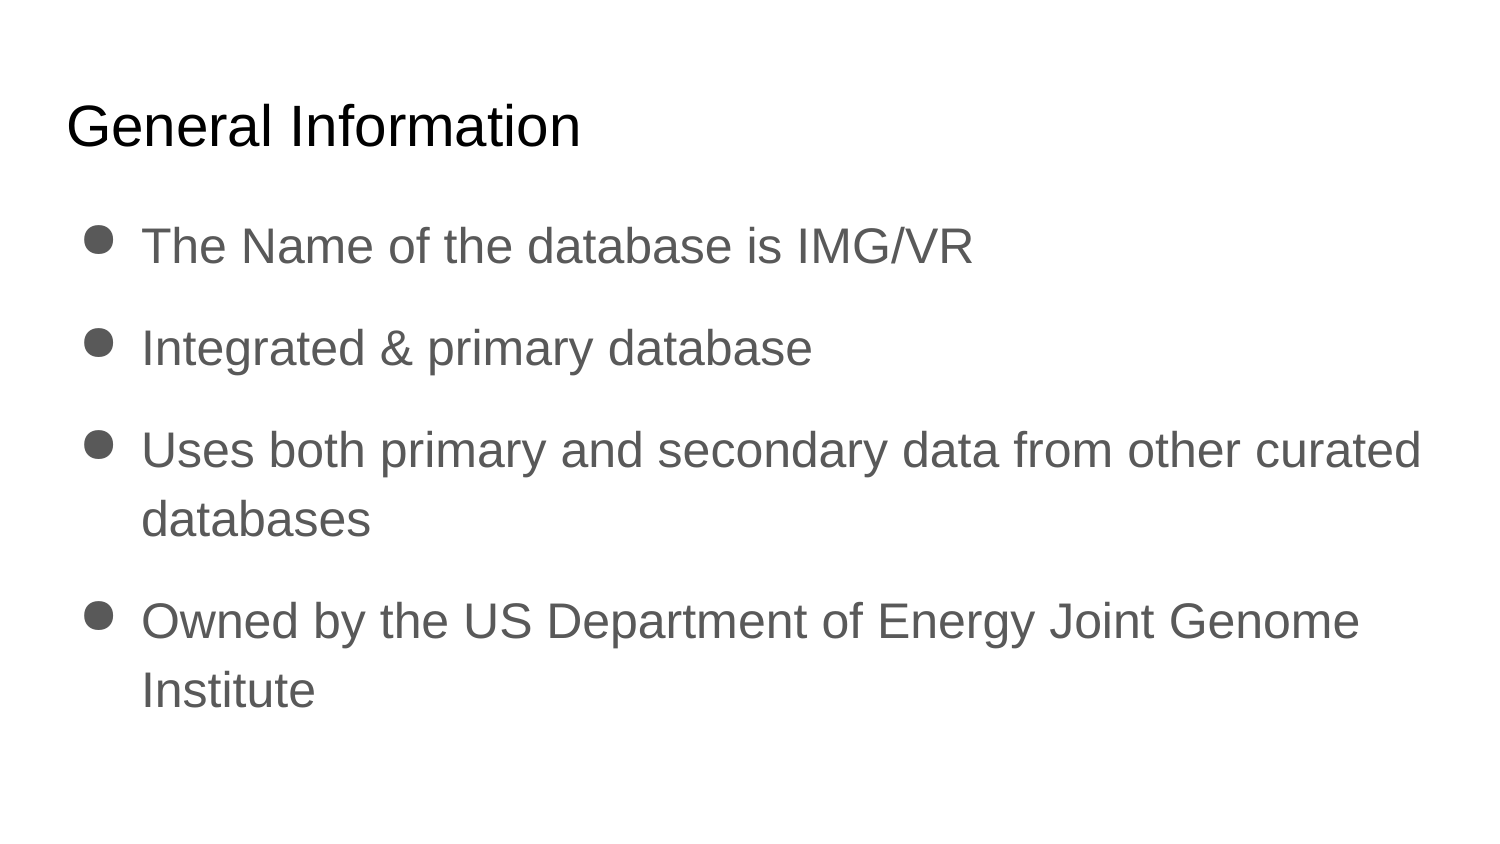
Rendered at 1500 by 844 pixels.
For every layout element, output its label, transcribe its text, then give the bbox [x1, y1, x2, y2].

title General Information [51, 72, 1449, 167]
list The Name of the database is IMG/VR Integrated & primary database Uses both primary and secondary data from other curated databases Owned by the US Department of Energy Joint Genome Institute [51, 189, 1449, 750]
